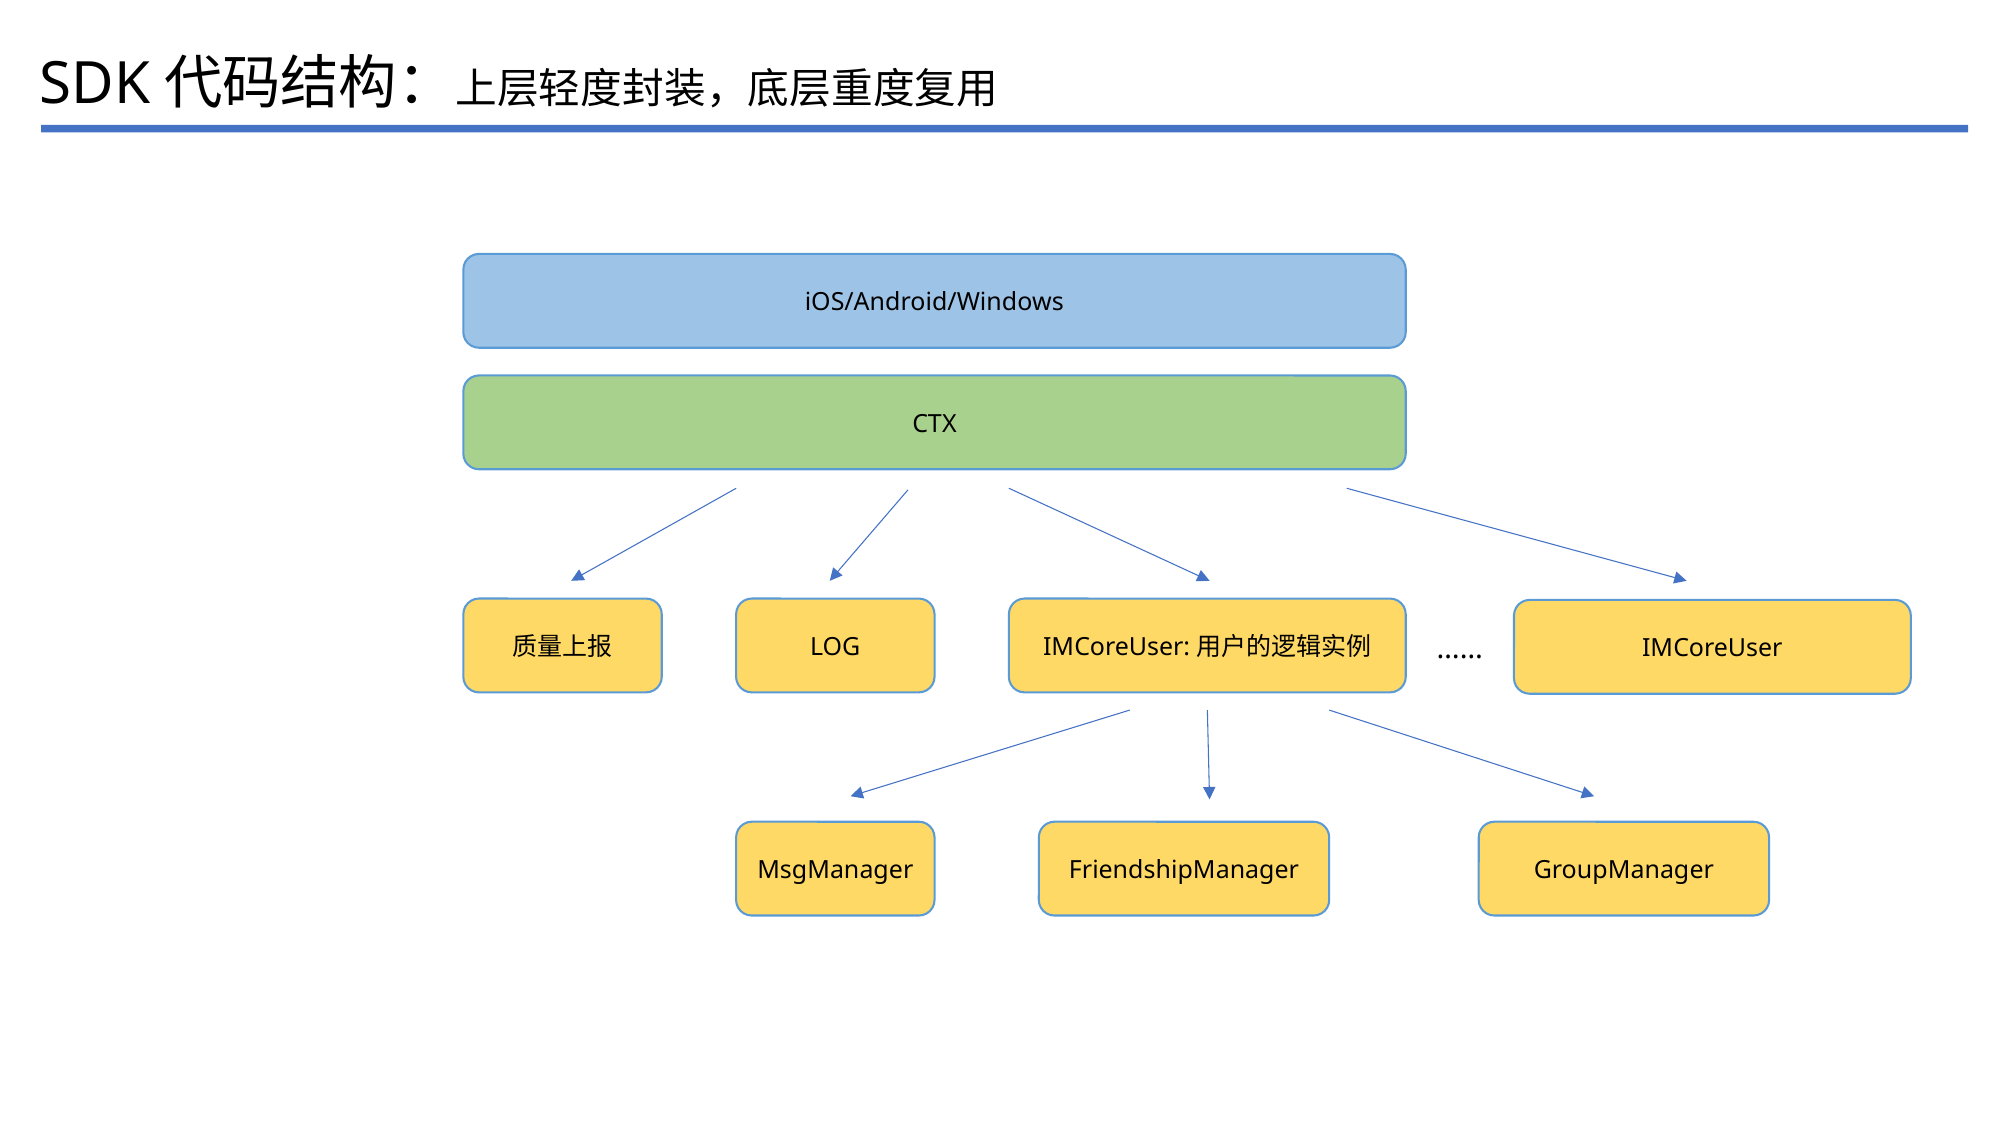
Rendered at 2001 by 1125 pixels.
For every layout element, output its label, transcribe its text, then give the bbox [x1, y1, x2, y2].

text_box LOG [735, 597, 936, 694]
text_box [1008, 488, 1210, 581]
text_box IMCoreUser:用户的逻辑实例 [1007, 597, 1407, 694]
text_box 质量上报 [462, 597, 663, 694]
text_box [850, 710, 1130, 797]
text_box MsgManager [735, 820, 936, 917]
text_box iOS/Android/Windows [462, 252, 1407, 349]
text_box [829, 489, 908, 581]
text_box FriendshipManager [1037, 820, 1331, 917]
text_box SDK代码结构：上层轻度封装，底层重度复用 [25, 37, 1014, 123]
text_box IMCoreUser [1512, 598, 1912, 695]
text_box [1329, 710, 1595, 797]
text_box CTX [462, 374, 1407, 471]
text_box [1346, 488, 1687, 581]
text_box …… [1421, 621, 1498, 672]
text_box GroupManager [1477, 820, 1771, 917]
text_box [571, 488, 737, 581]
text_box [40, 124, 1969, 133]
